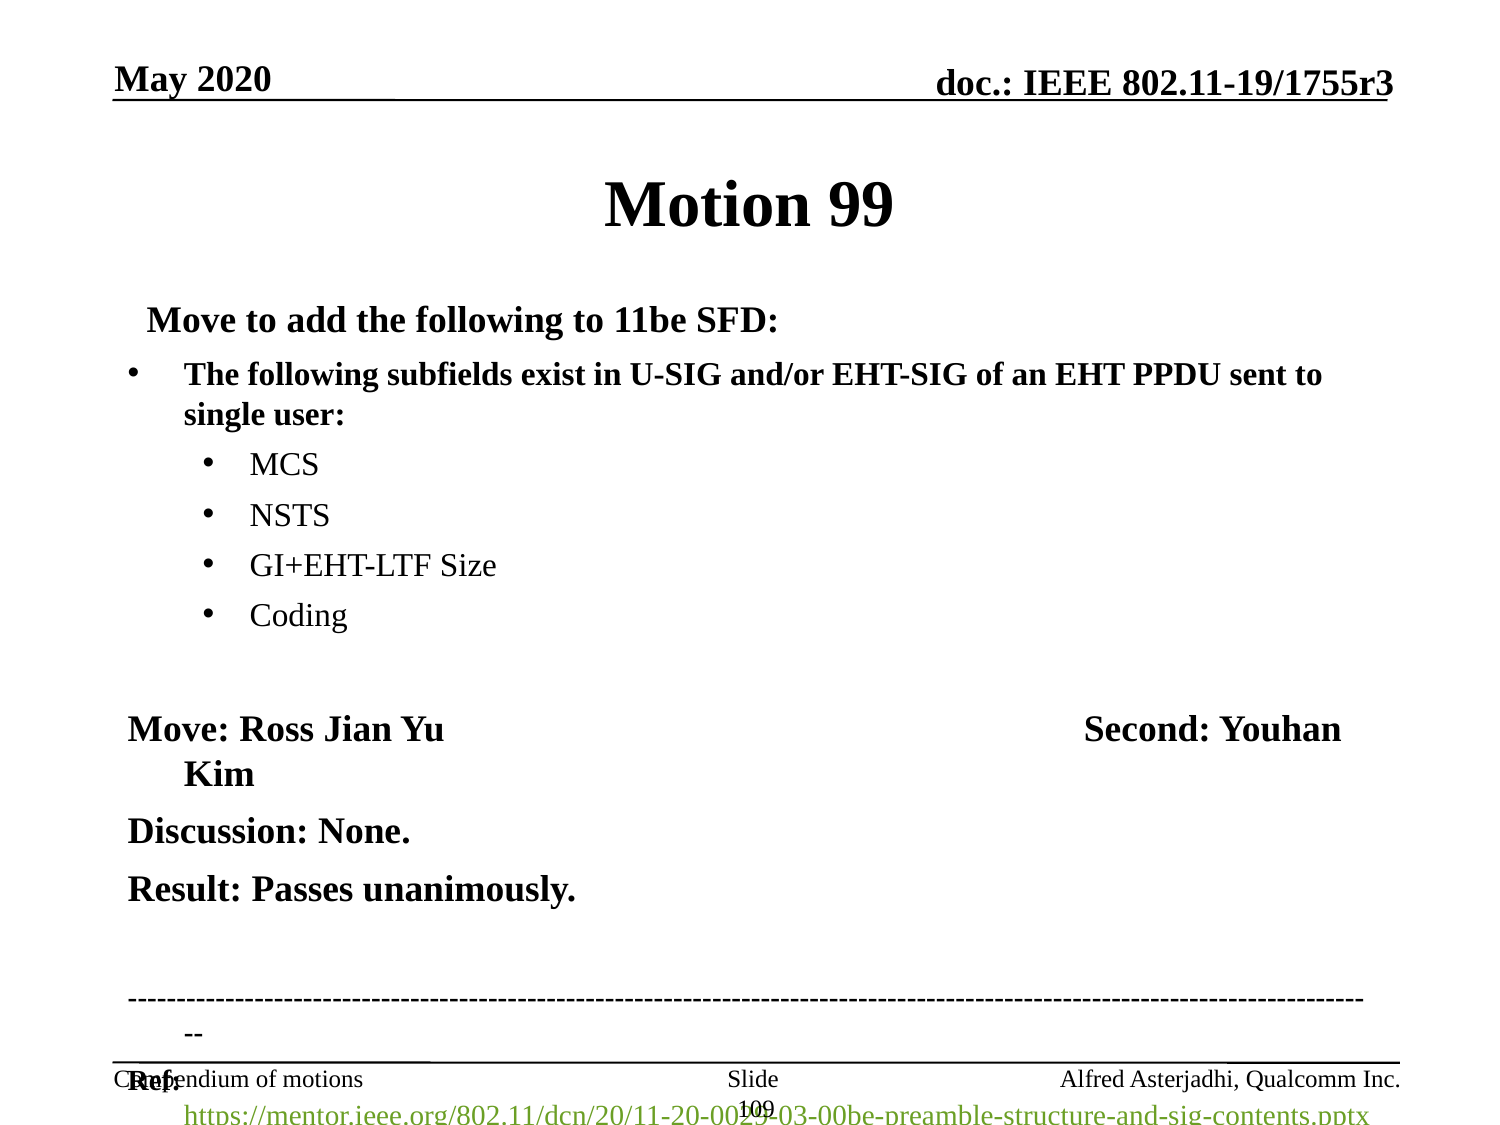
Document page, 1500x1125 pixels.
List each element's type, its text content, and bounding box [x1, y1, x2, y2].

title Motion 99 [112, 112, 1388, 286]
footer Alfred Asterjadhi, Qualcomm Inc. [878, 1061, 1402, 1093]
slide_number Slide 109 [712, 1061, 800, 1123]
list Move to add the following to 11be SFD: The following subfields exist in U-SIG and/or EHT-SIG of an EHT PPDU sent to single user: MCS NSTS GI+EHT-LTF Size Coding Move: Ross Jian Yu Second: Youhan Kim Discussion: None. Result: Passes unanimously. --------------------------------------------------------------------------------------------------------------------------------- Ref: https://mentor.ieee.org/802.11/dcn/20/11-20-0029-03-00be-preamble-structure-and-sig-contents.pptx [112, 286, 1388, 1071]
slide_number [114, 54, 423, 100]
